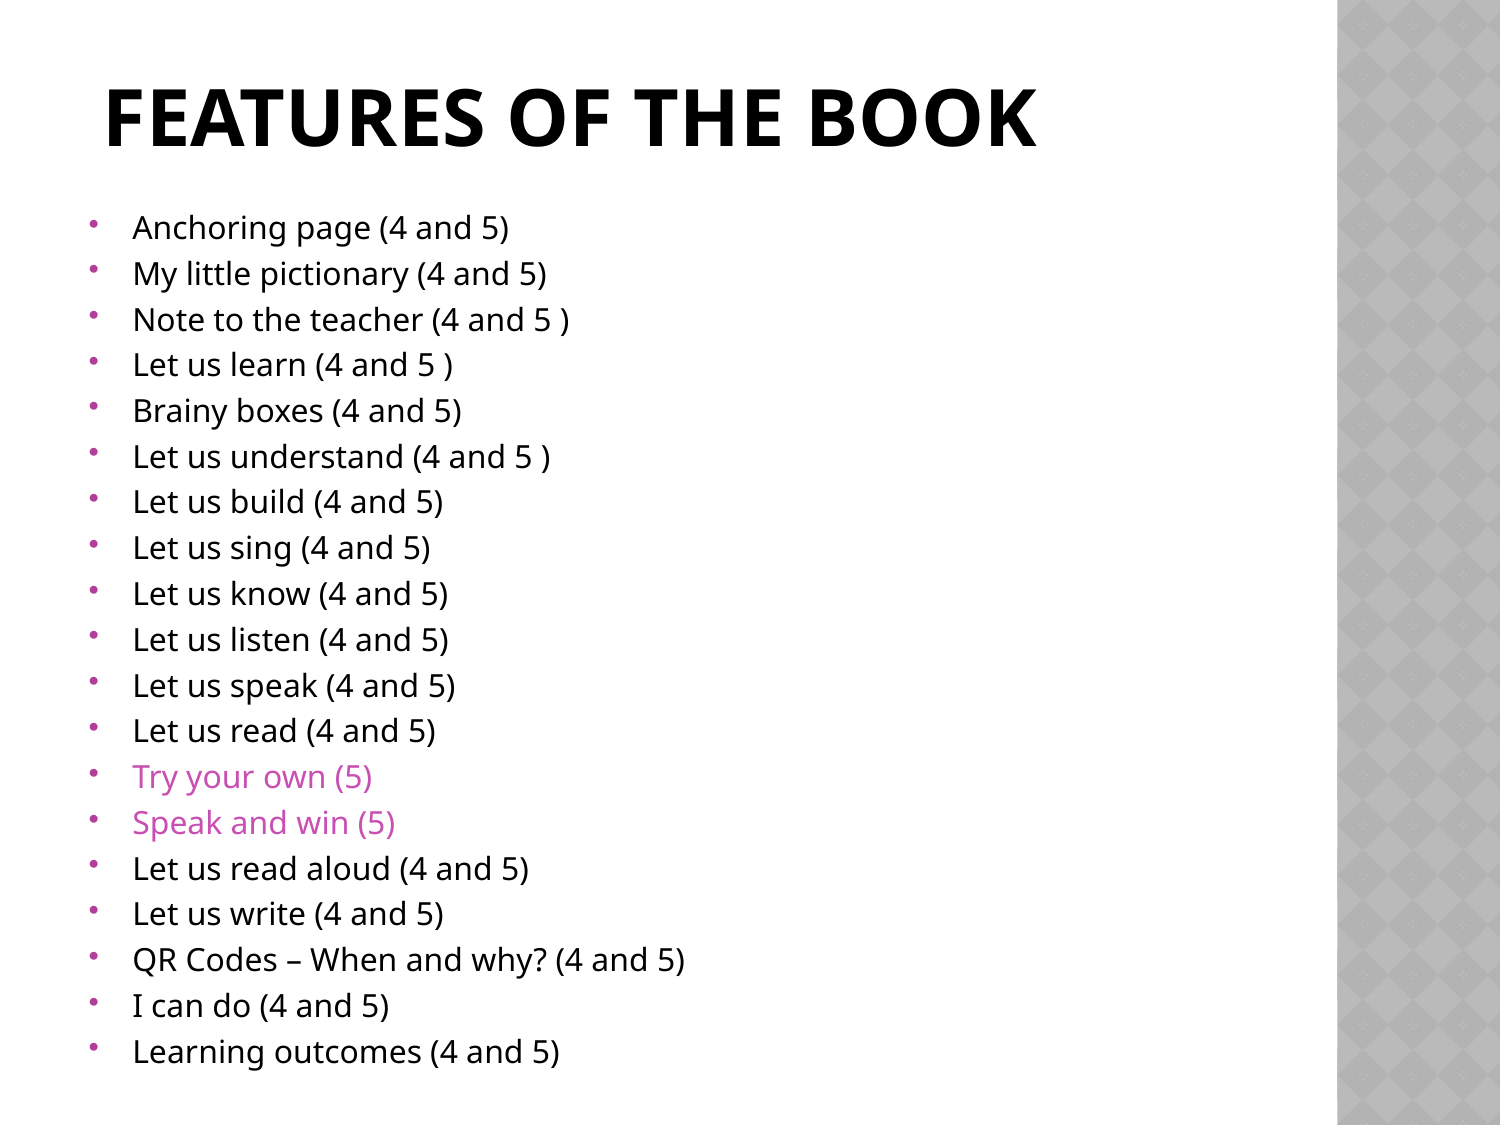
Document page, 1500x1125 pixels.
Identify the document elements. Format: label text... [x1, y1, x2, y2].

title features of the book [75, 52, 1263, 163]
list Anchoring page (4 and 5) My little pictionary (4 and 5) Note to the teacher (4 and 5 ) Let us learn (4 and 5 ) Brainy boxes (4 and 5) Let us understand (4 and 5 ) Let us build (4 and 5) Let us sing (4 and 5) Let us know (4 and 5) Let us listen (4 and 5) Let us speak (4 and 5) Let us read (4 and 5) Try your own (5) Speak and win (5) Let us read aloud (4 and 5) Let us write (4 and 5) QR Codes – When and why? (4 and 5) I can do (4 and 5) Learning outcomes (4 and 5) [75, 200, 1263, 1088]
